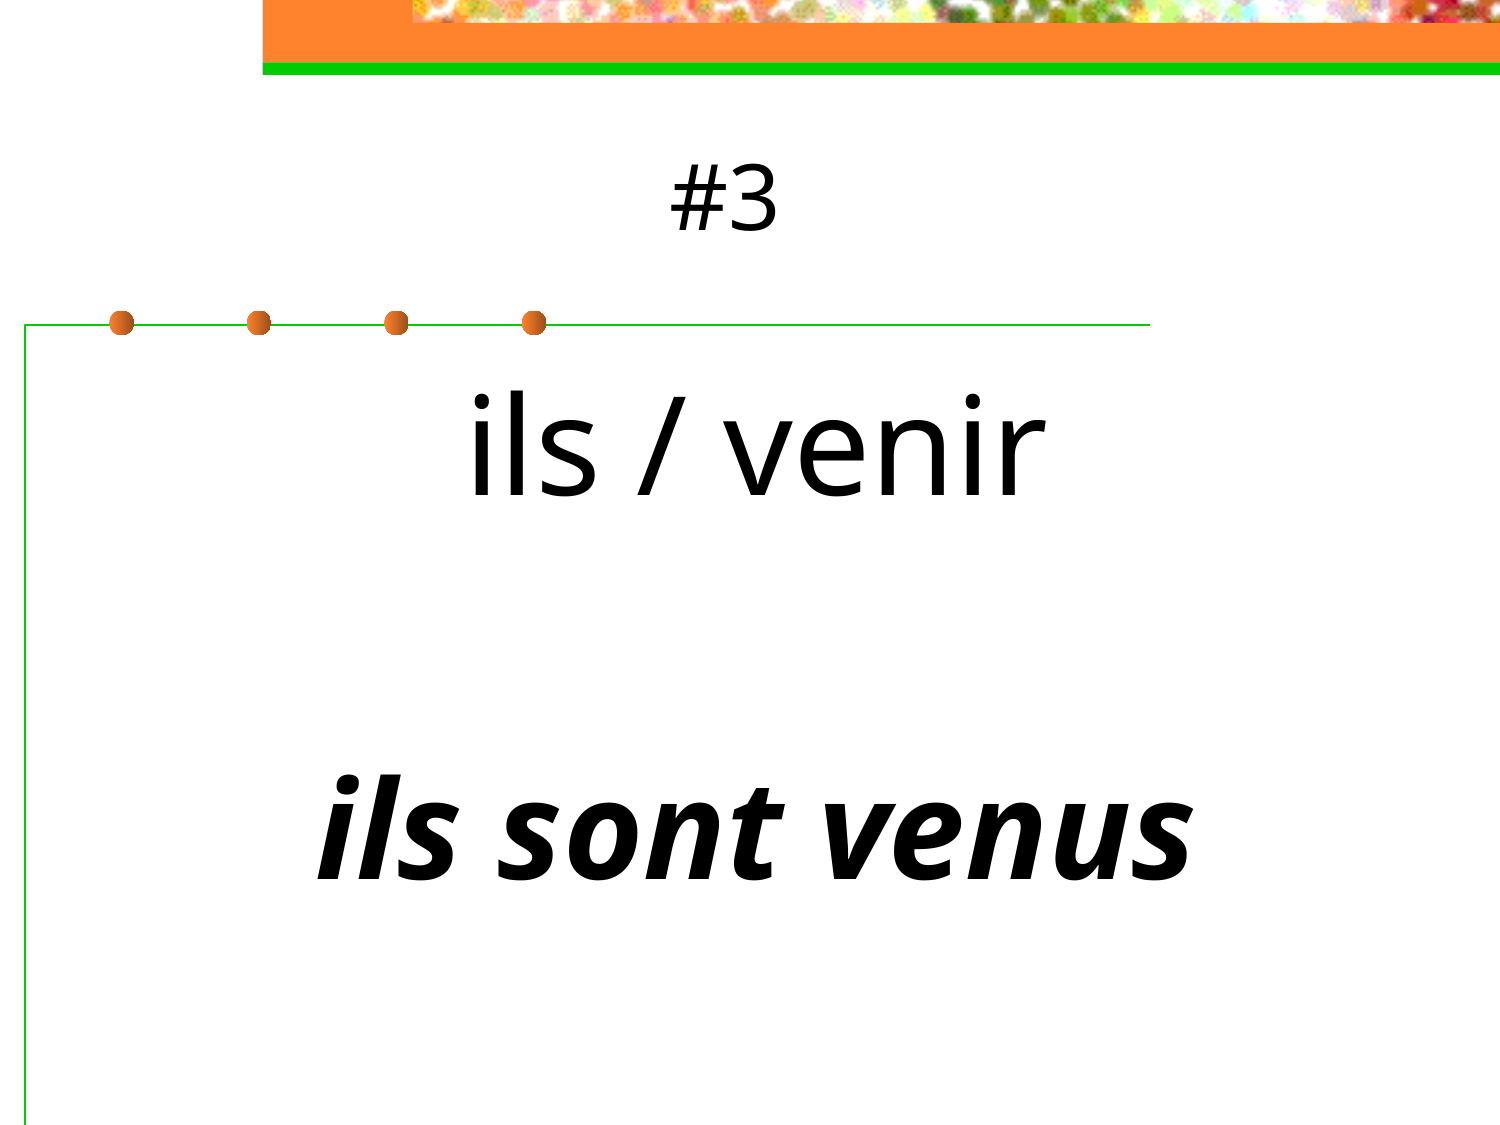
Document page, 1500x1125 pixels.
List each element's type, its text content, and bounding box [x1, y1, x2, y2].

list ils / venir ils sont venus [50, 350, 1463, 1025]
title #3 [87, 99, 1363, 288]
picture [412, 0, 1500, 23]
